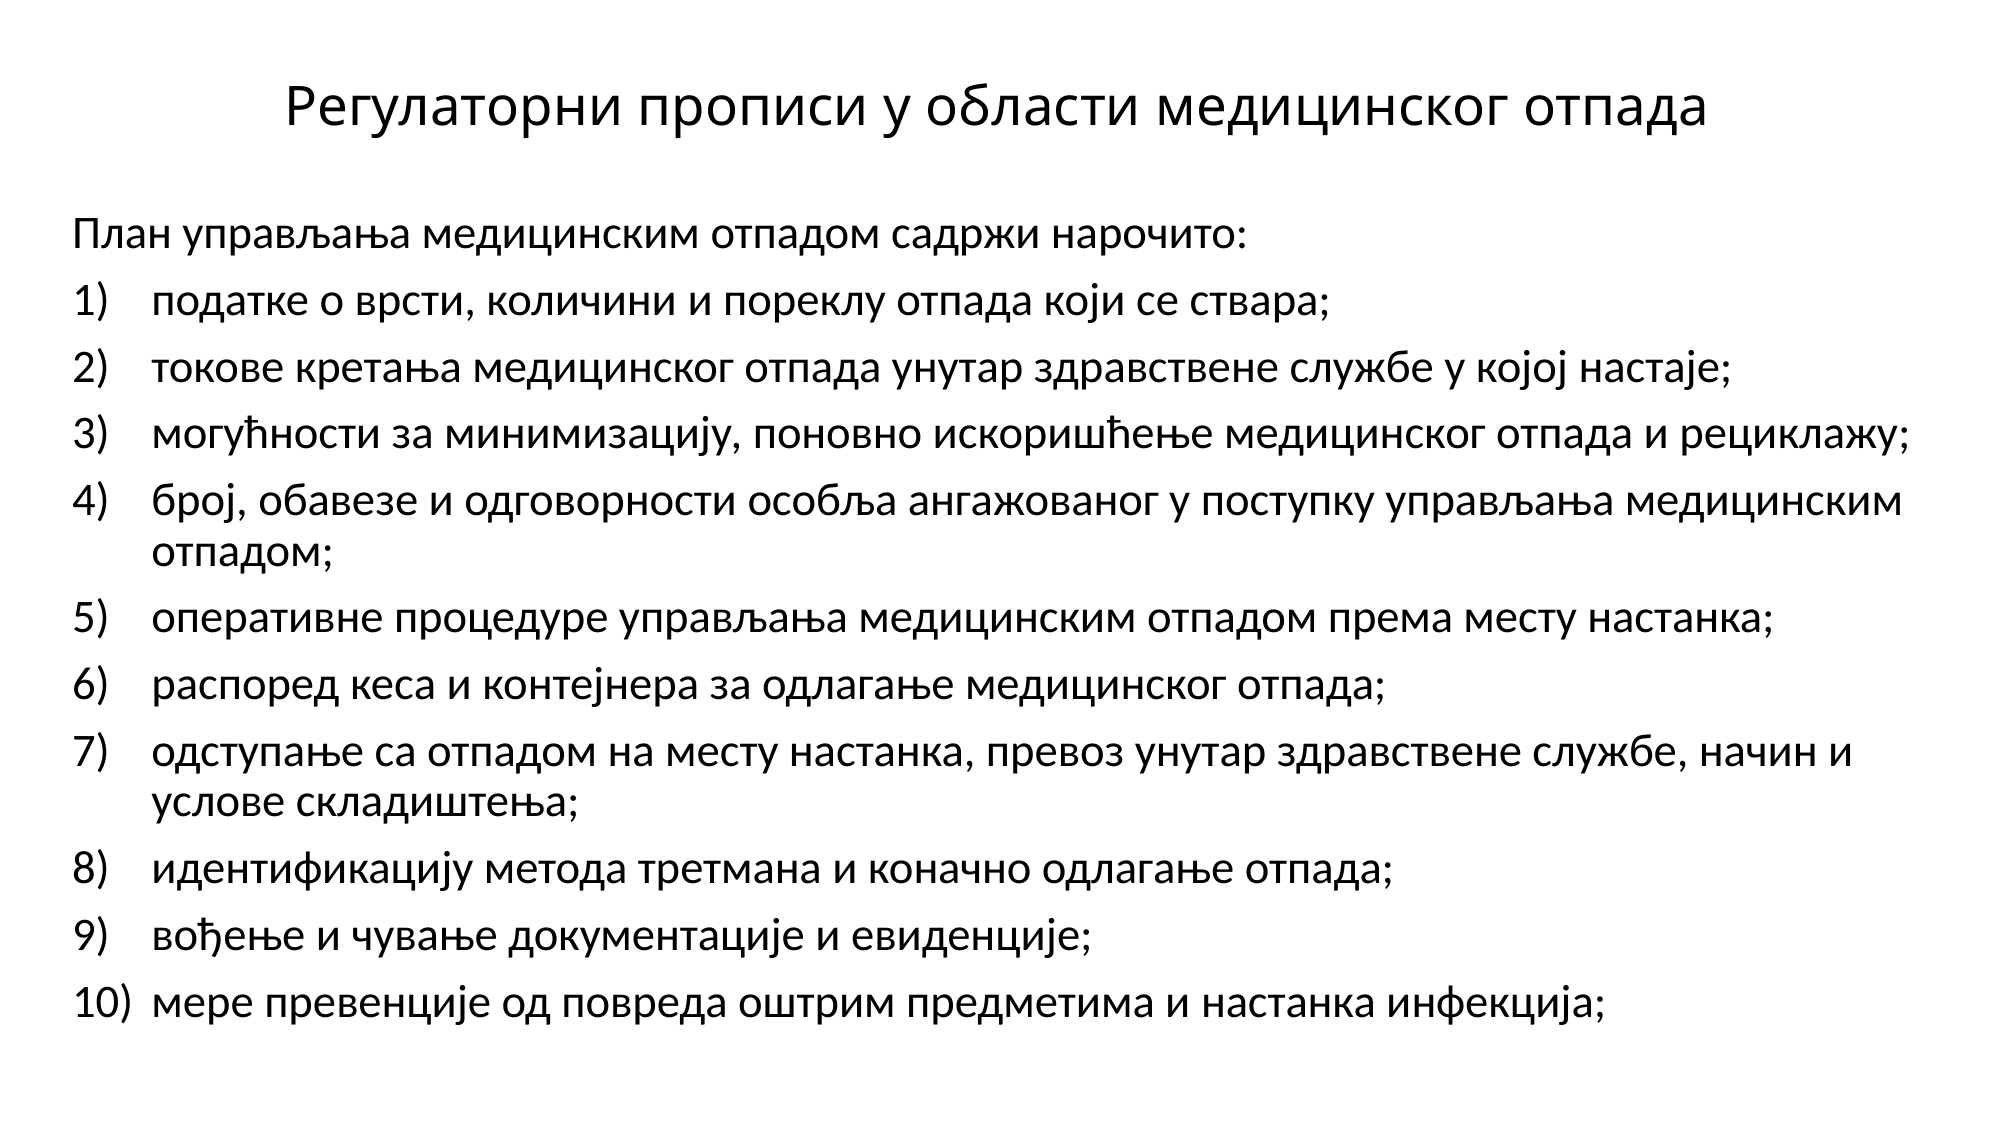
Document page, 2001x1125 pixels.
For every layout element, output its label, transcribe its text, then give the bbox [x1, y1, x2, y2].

title Регулаторни прописи у области медицинског отпада [135, 51, 1861, 165]
list План управљања медицинским отпадом садржи нарочито: податке о врсти, количини и пореклу отпада који се ствара; токове кретања медицинског отпада унутар здравствене службе у којој настаје; могућности за минимизацију, поновно искоришћење медицинског отпада и рециклажу; број, обавезе и одговорности особља ангажованог у поступку управљања медицинским отпадом; оперативне процедуре управљања медицинским отпадом према месту настанка; распоред кеса и контејнера за одлагање медицинског отпада; одступање са отпадом на месту настанка, превоз унутар здравствене службе, начин и услове складиштења; идентификацију метода третмана и коначно одлагање отпада; вођење и чување документације и евиденције; мере превенције од повреда оштрим предметима и настанка инфекција; [57, 200, 1959, 1084]
